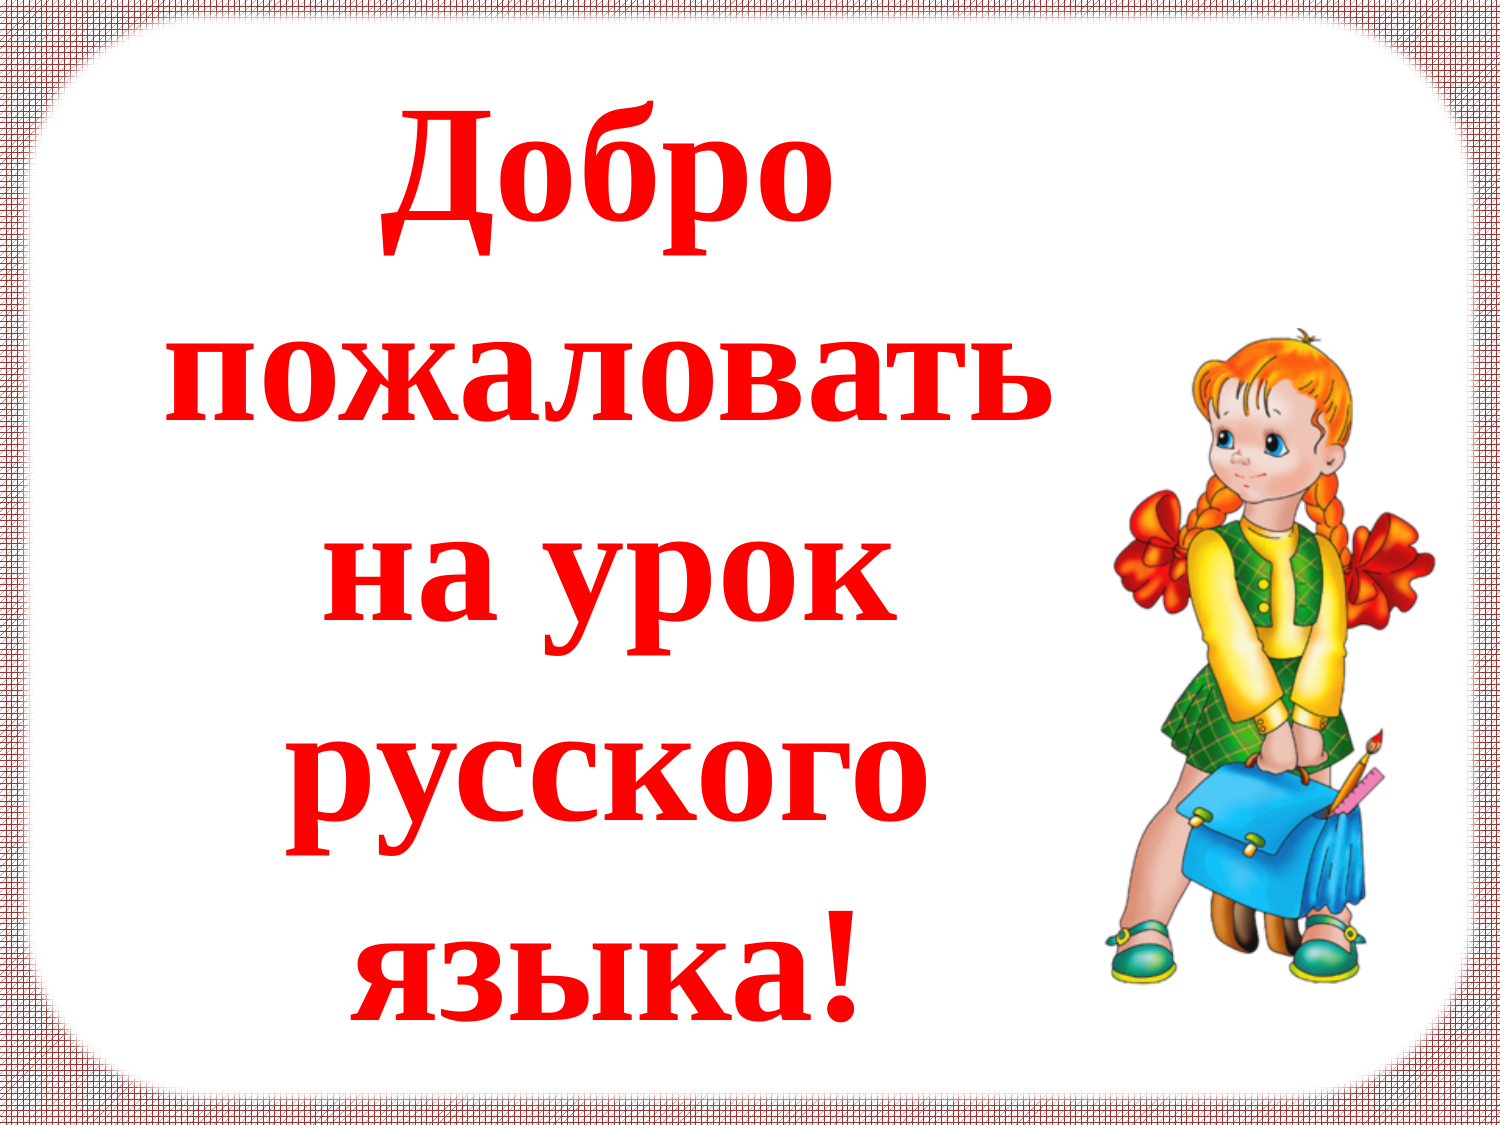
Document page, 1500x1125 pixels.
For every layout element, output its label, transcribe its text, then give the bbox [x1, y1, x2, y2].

text_box Добро пожаловать на урок русского языка! [105, 46, 1114, 1062]
picture [1089, 327, 1450, 1001]
